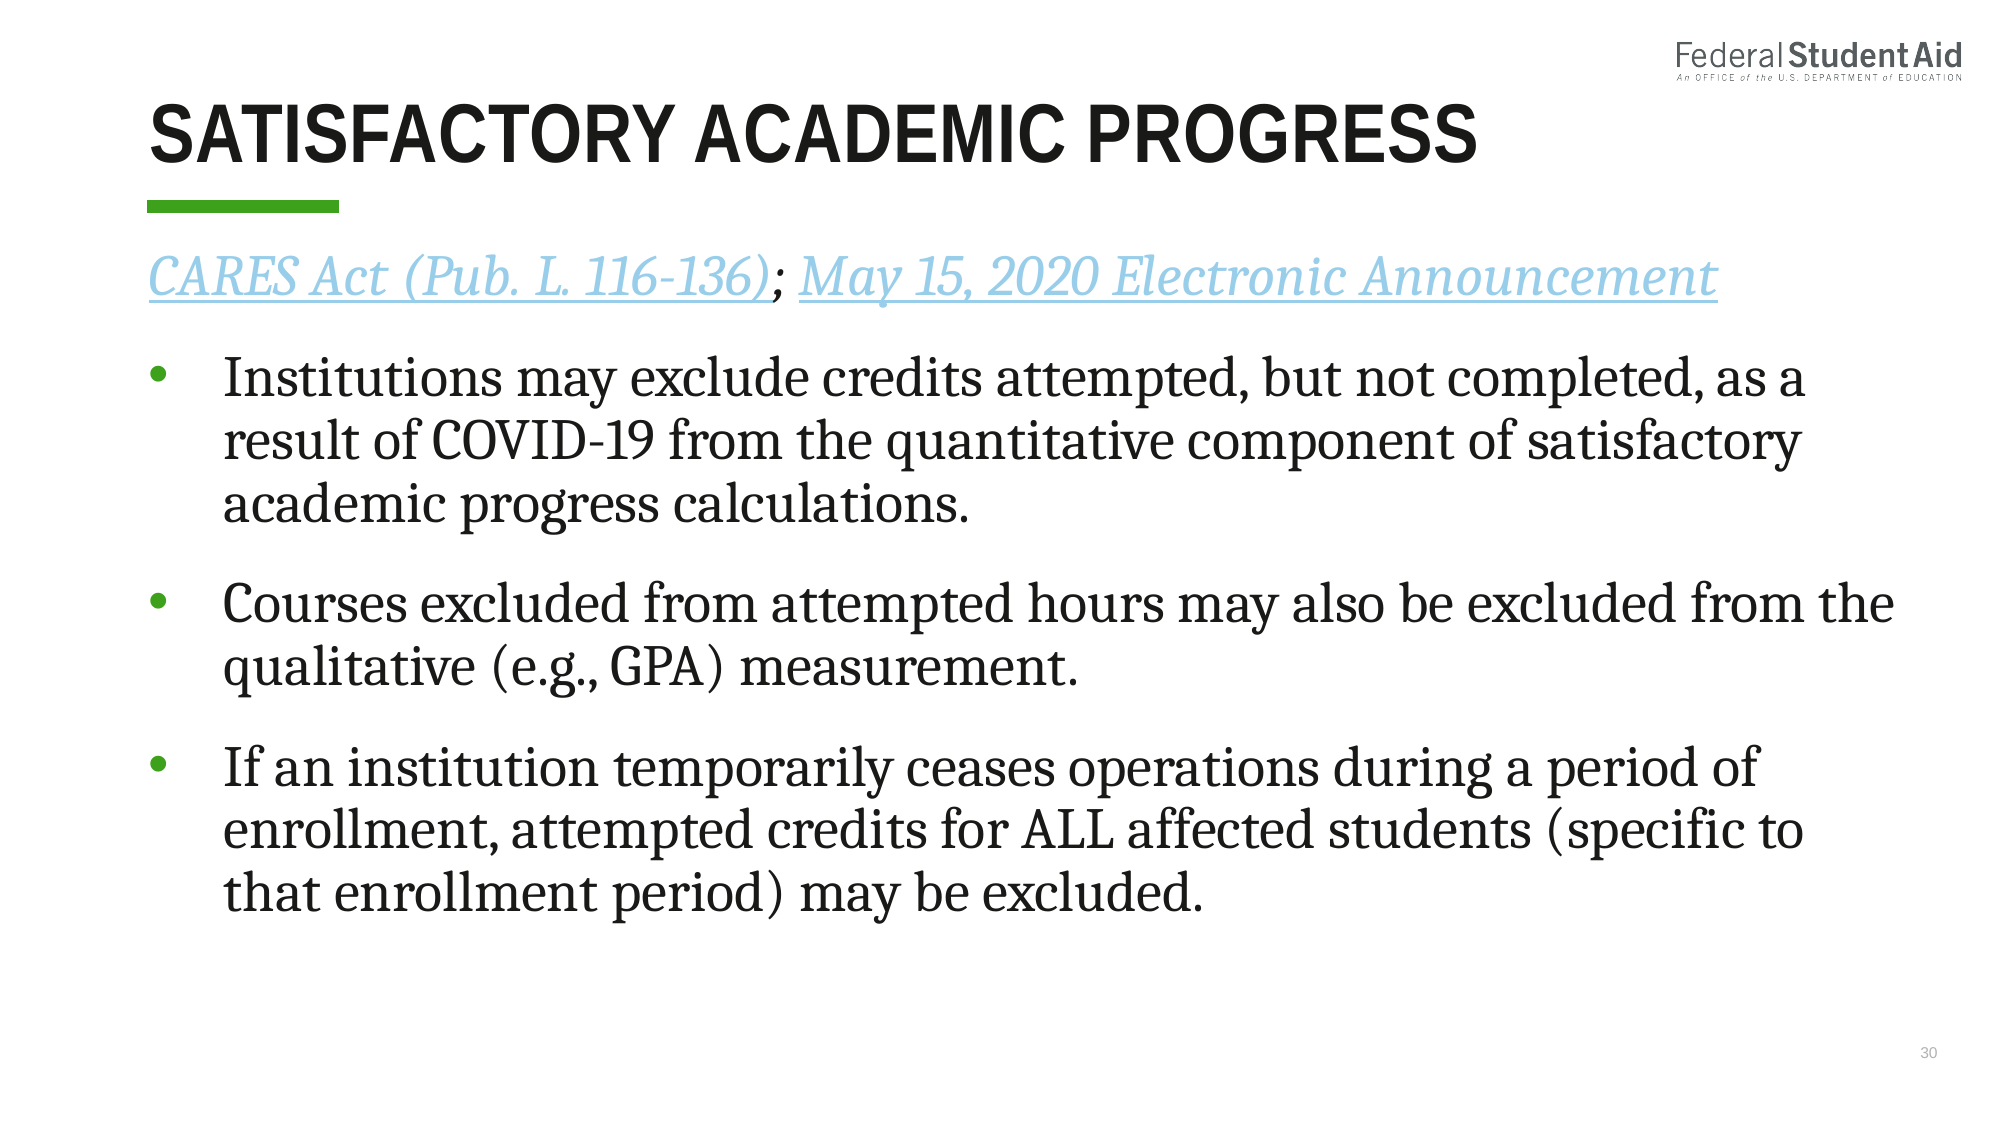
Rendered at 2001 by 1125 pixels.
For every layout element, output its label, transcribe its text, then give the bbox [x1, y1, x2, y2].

title Satisfactory academic progress [149, 57, 1606, 189]
slide_number 30 [1920, 1042, 1986, 1094]
picture [1651, 16, 1986, 106]
list CARES Act (Pub. L. 116-136); May 15, 2020 Electronic Announcement Institutions may exclude credits attempted, but not completed, as a result of COVID-19 from the quantitative component of satisfactory academic progress calculations. Courses excluded from attempted hours may also be excluded from the qualitative (e.g., GPA) measurement. If an institution temporarily ceases operations during a period of enrollment, attempted credits for ALL affected students (specific to that enrollment period) may be excluded. [133, 237, 1921, 1026]
